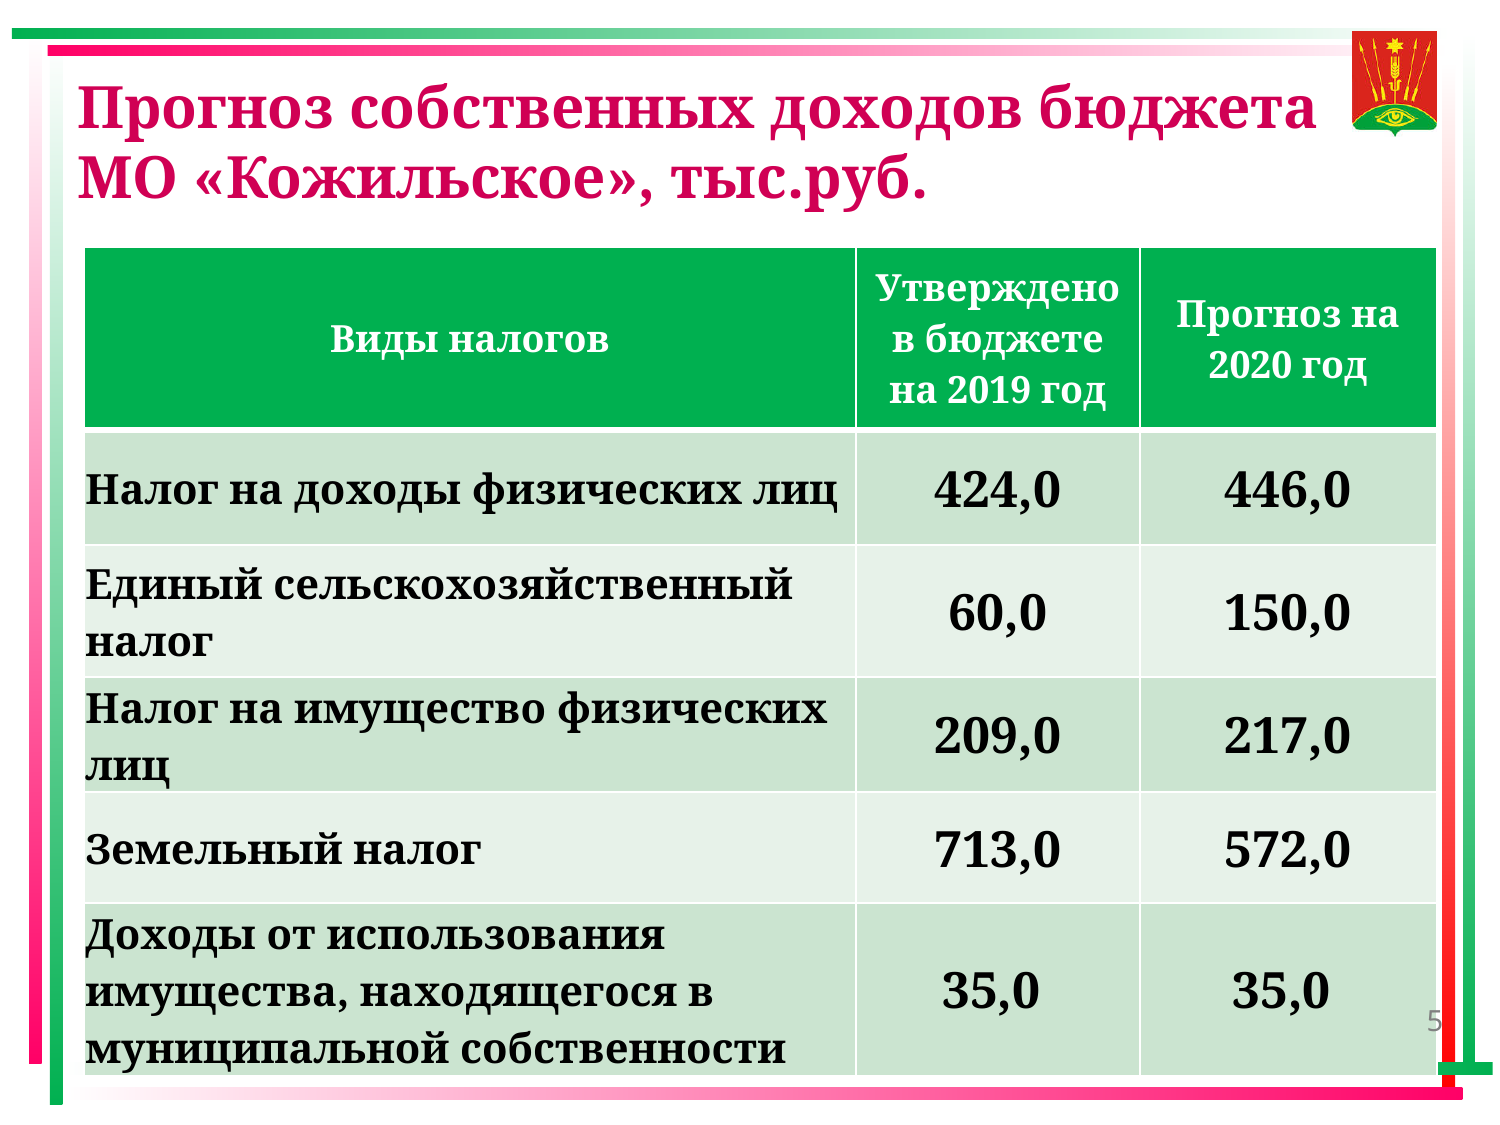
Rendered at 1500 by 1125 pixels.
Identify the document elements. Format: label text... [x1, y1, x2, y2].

table_header Прогноз на 2020 год [1141, 248, 1436, 427]
table_cell Земельный налог [85, 793, 855, 902]
table_header Виды налогов [85, 248, 855, 427]
table_cell 217,0 [1141, 678, 1436, 791]
table_cell 713,0 [857, 793, 1139, 902]
table_cell 60,0 [857, 546, 1139, 676]
table_cell 424,0 [857, 433, 1139, 544]
table_header Утверждено в бюджете на 2019 год [857, 248, 1139, 427]
table_cell 446,0 [1141, 433, 1436, 544]
table_cell Доходы от использования имущества, находящегося в муниципальной собственности [85, 904, 855, 1075]
table_cell Налог на имущество физических лиц [85, 678, 855, 791]
table_cell Единый сельскохозяйственный налог [85, 546, 855, 676]
table_cell Налог на доходы физических лиц [85, 433, 855, 544]
table_cell 209,0 [857, 678, 1139, 791]
slide_number 5 [1411, 999, 1463, 1051]
table_cell 35,0 [857, 904, 1139, 1075]
picture [1352, 31, 1437, 138]
table_cell 35,0 [1141, 904, 1436, 1075]
title Прогноз собственных доходов бюджета МО «Кожильское», тыс.руб. [62, 62, 1375, 200]
table_cell 150,0 [1141, 546, 1436, 676]
table_cell 572,0 [1141, 793, 1436, 902]
